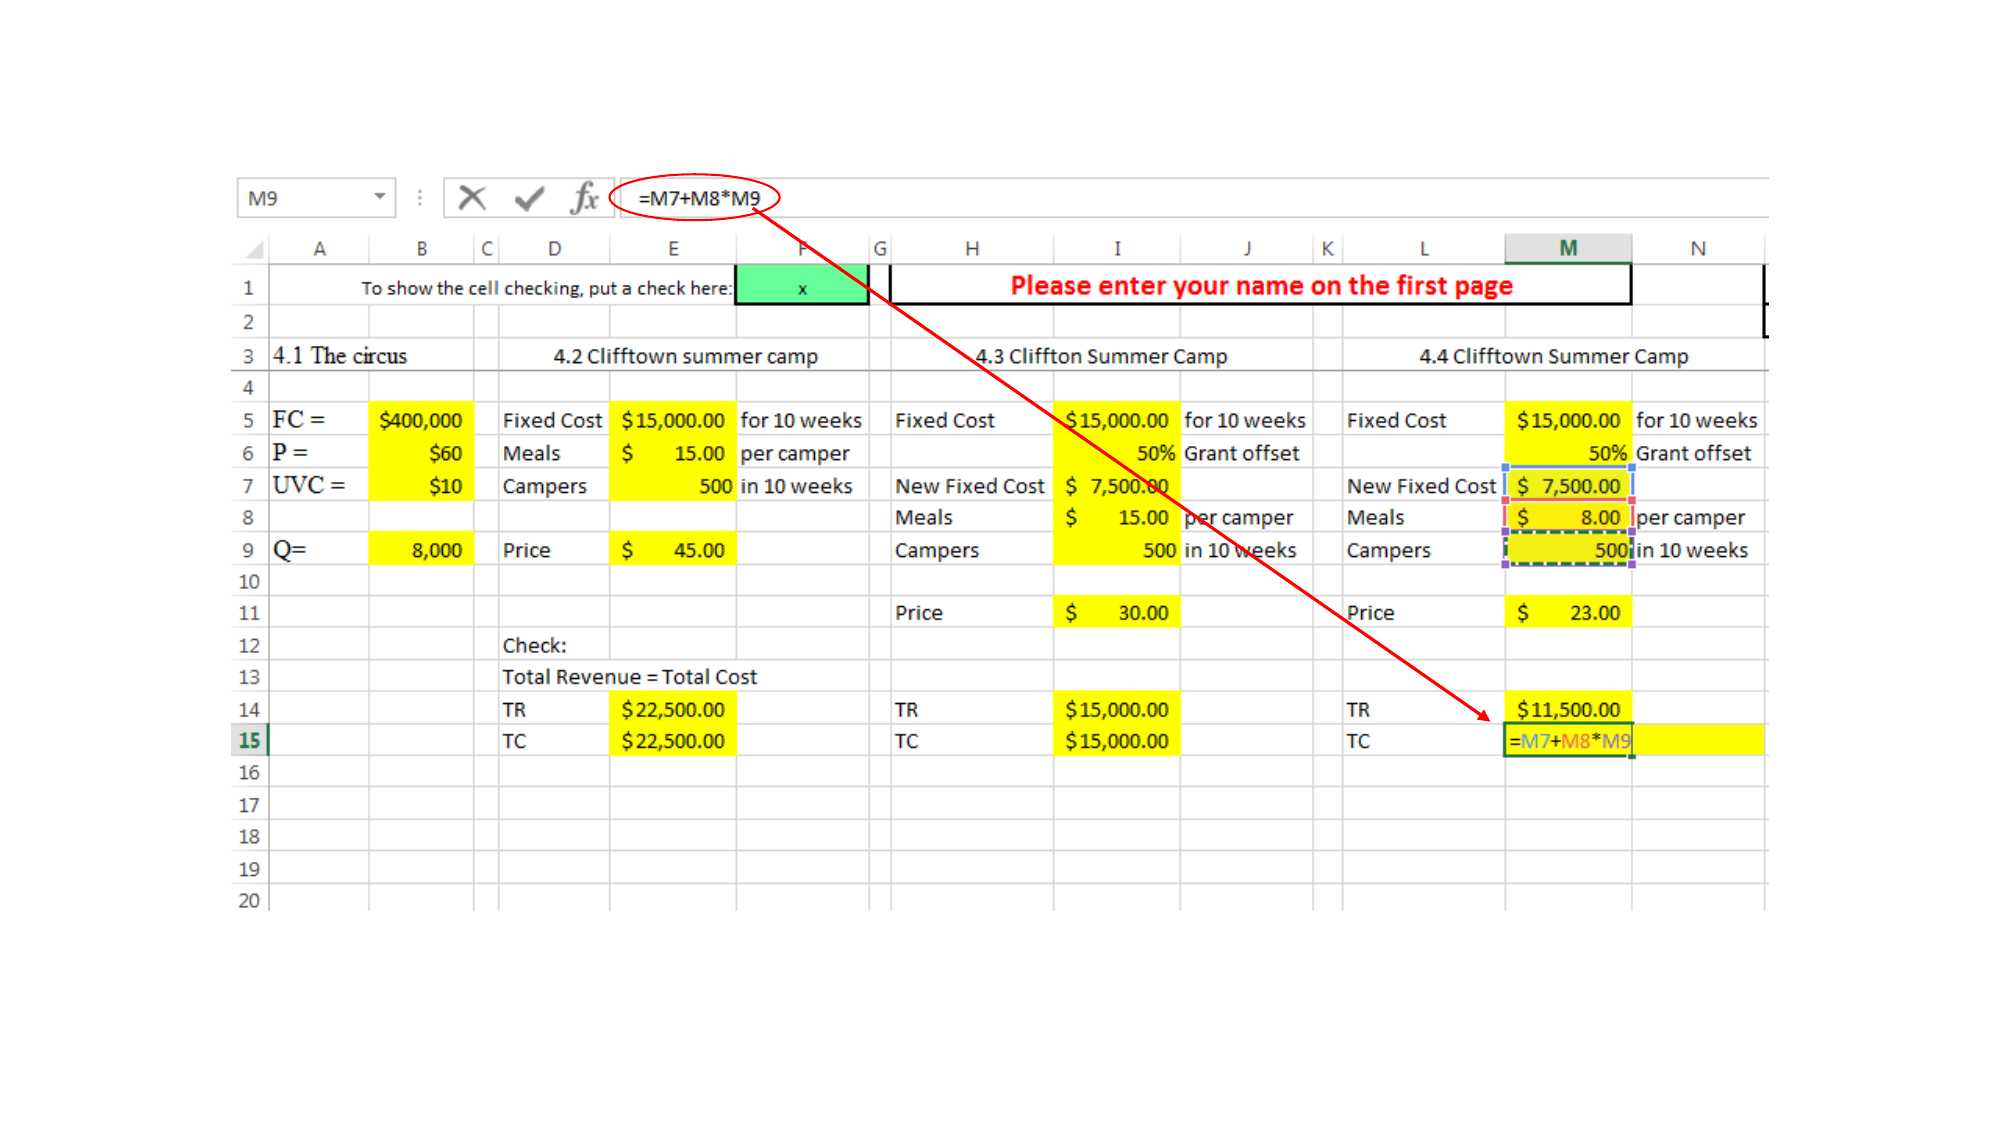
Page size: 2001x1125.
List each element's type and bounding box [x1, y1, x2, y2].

text_box [752, 208, 1491, 722]
list [231, 162, 1769, 911]
